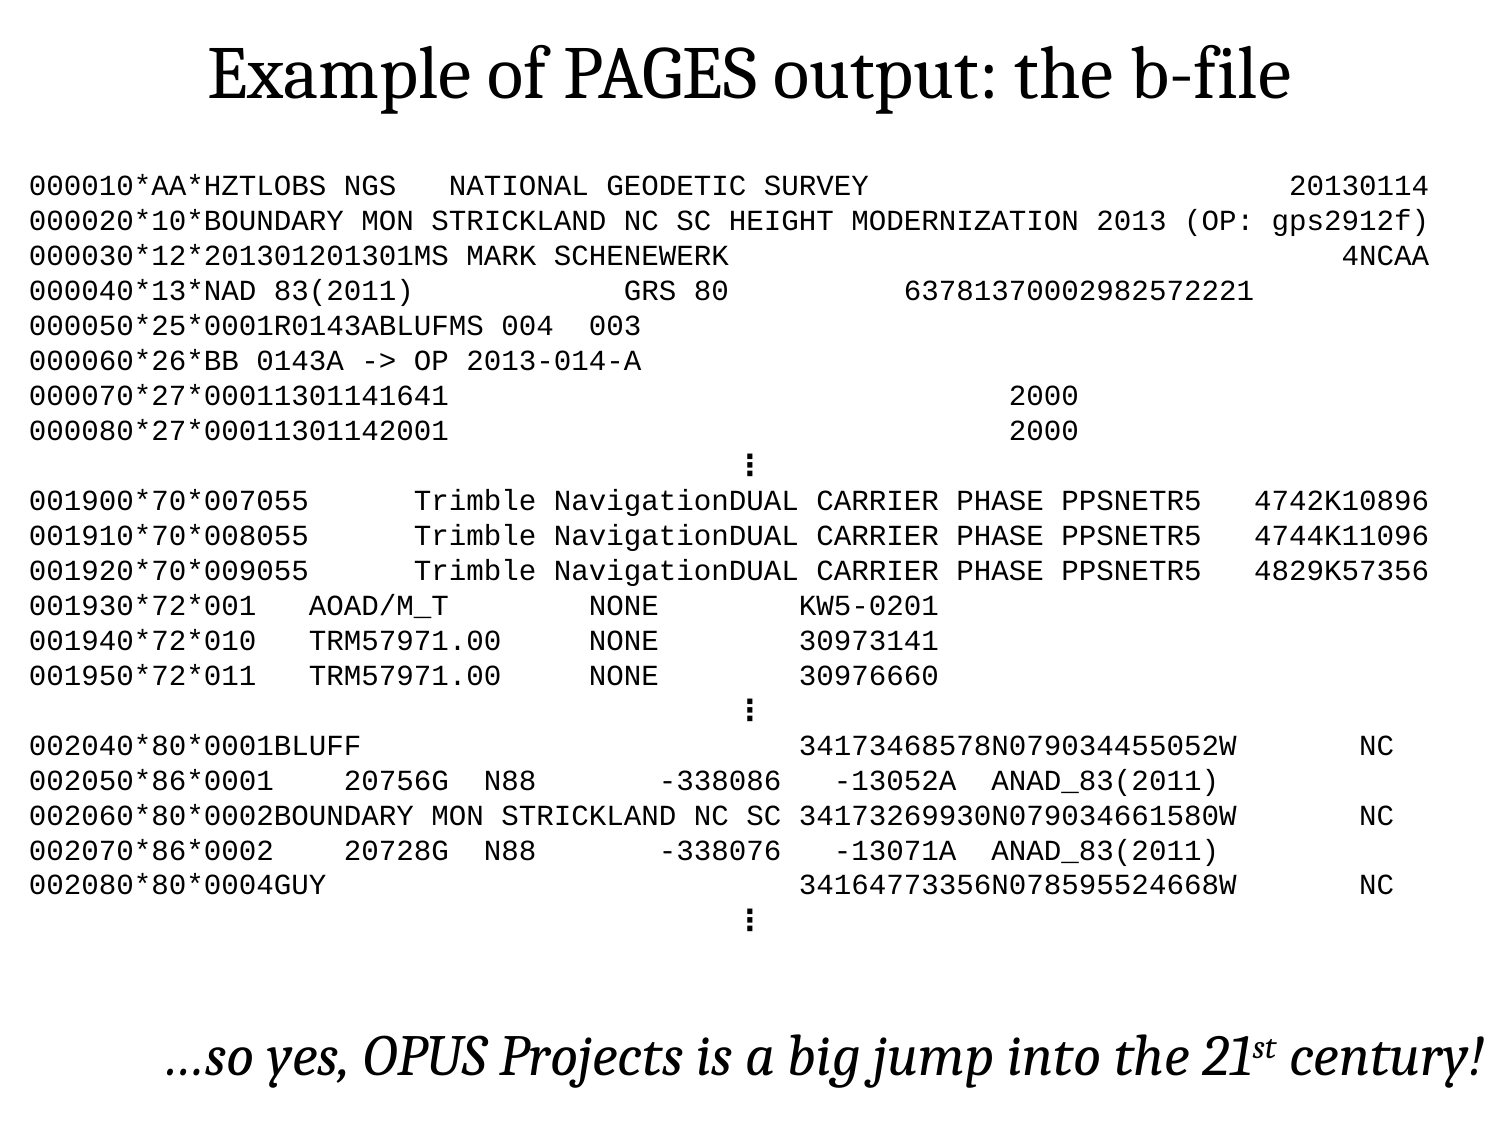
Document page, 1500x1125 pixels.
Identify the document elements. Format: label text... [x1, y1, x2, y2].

text_box Example of PAGES output: the b-file [0, 16, 1500, 146]
text_box …so yes, OPUS Projects is a big jump into the 21st century! [27, 1010, 1500, 1103]
text_box 000010*AA*HZTLOBS NGS NATIONAL GEODETIC SURVEY 20130114 000020*10*BOUNDARY MON STRICKLAND NC SC HEIGHT MODERNIZATION 2013 (OP: gps2912f) 000030*12*201301201301MS MARK SCHENEWERK 4NCAA 000040*13*NAD 83(2011) GRS 80 63781370002982572221 000050*25*0001R0143ABLUFMS 004 003 000060*26*BB 0143A -> OP 2013-014-A 000070*27*00011301141641 2000 000080*27*00011301142001 2000 ⋮ 001900*70*007055 Trimble NavigationDUAL CARRIER PHASE PPSNETR5 4742K10896 001910*70*008055 Trimble NavigationDUAL CARRIER PHASE PPSNETR5 4744K11096 001920*70*009055 Trimble NavigationDUAL CARRIER PHASE PPSNETR5 4829K57356 001930*72*001 AOAD/M_T NONE KW5-0201 001940*72*010 TRM57971.00 NONE 30973141 001950*72*011 TRM57971.00 NONE 30976660 ⋮ 002040*80*0001BLUFF 34173468578N079034455052W NC 002050*86*0001 20756G N88 -338086 -13052A ANAD_83(2011) 002060*80*0002BOUNDARY MON STRICKLAND NC SC 34173269930N079034661580W NC 002070*86*0002 20728G N88 -338076 -13071A ANAD_83(2011) 002080*80*0004GUY 34164773356N078595524668W NC ⋮ [13, 159, 1487, 980]
